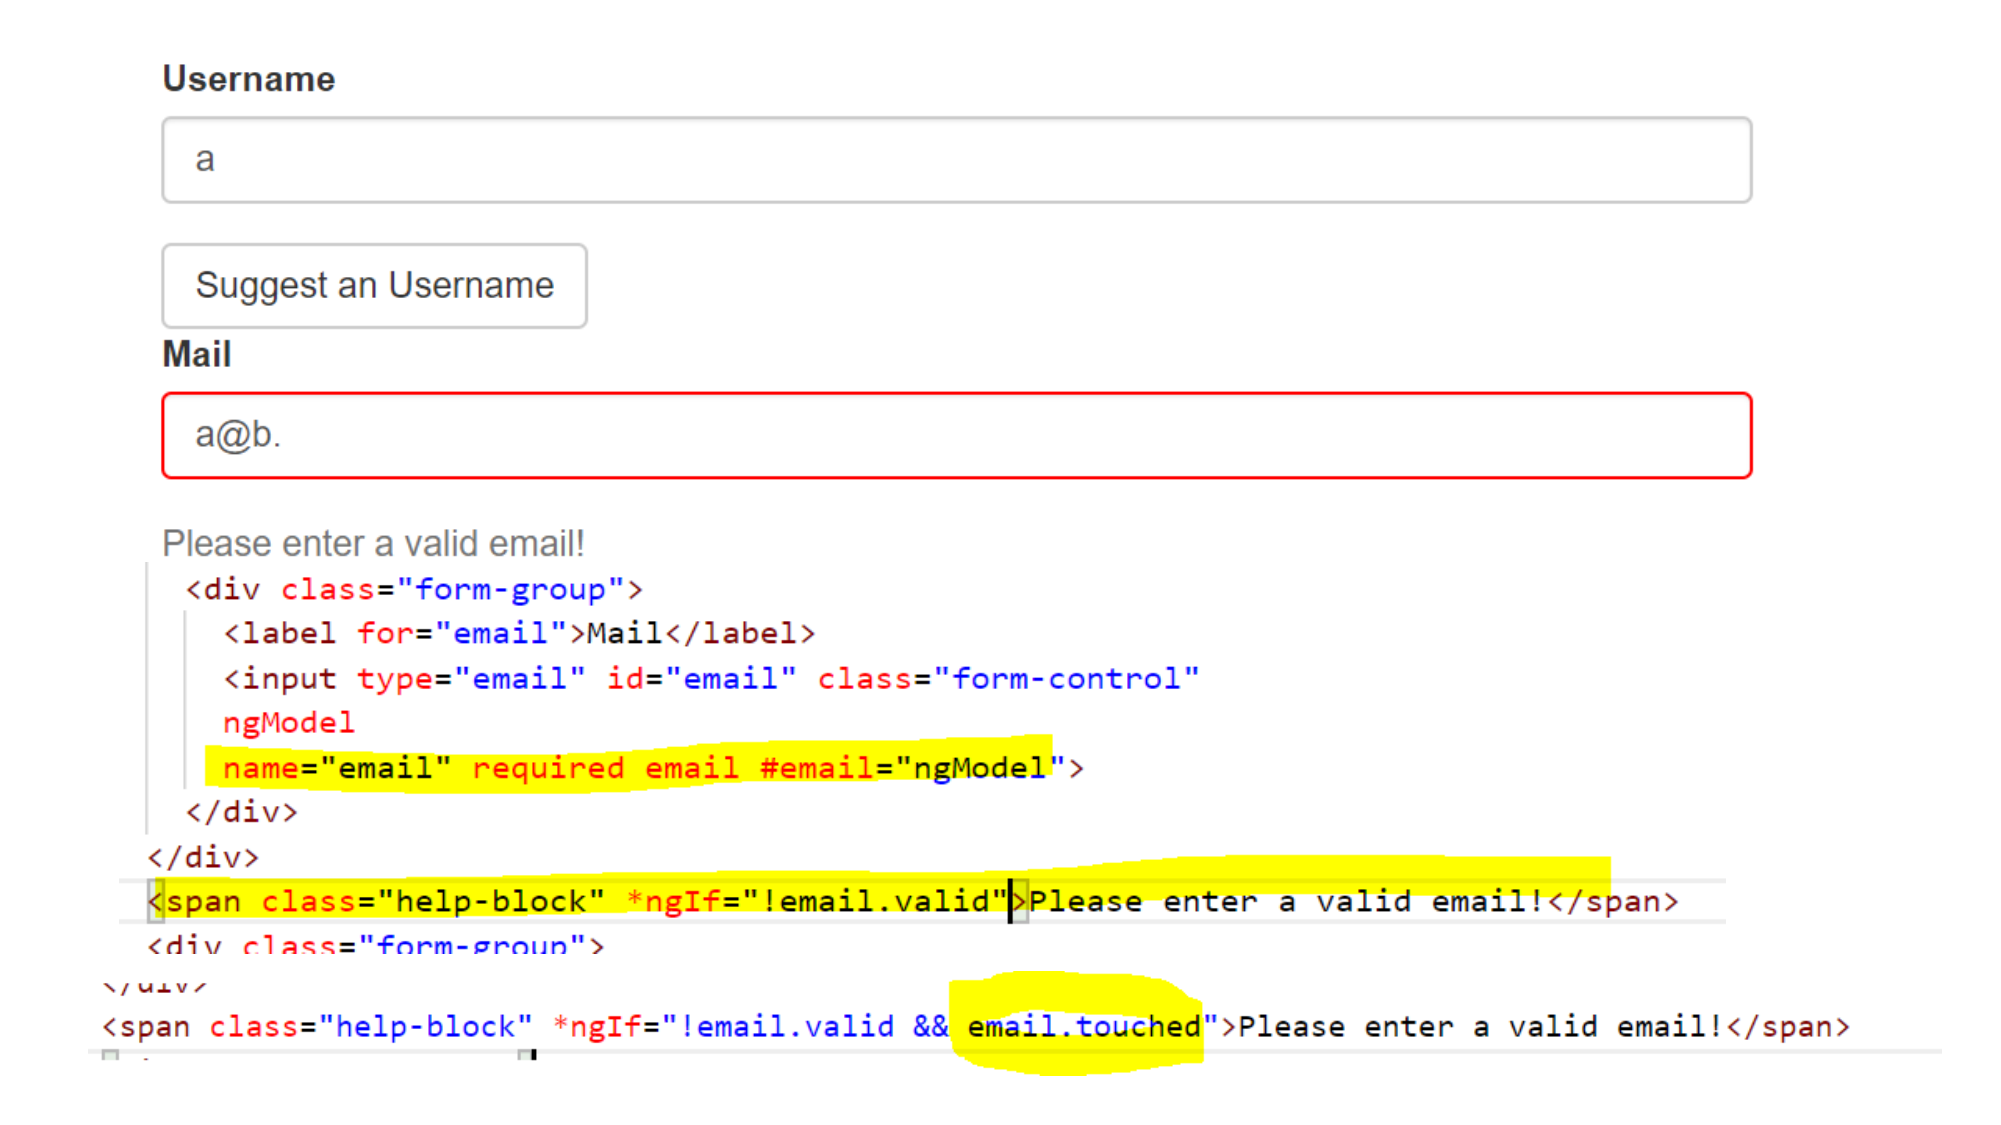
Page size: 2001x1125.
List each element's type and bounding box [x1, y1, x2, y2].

picture [88, 971, 1942, 1076]
picture [38, 0, 1808, 954]
